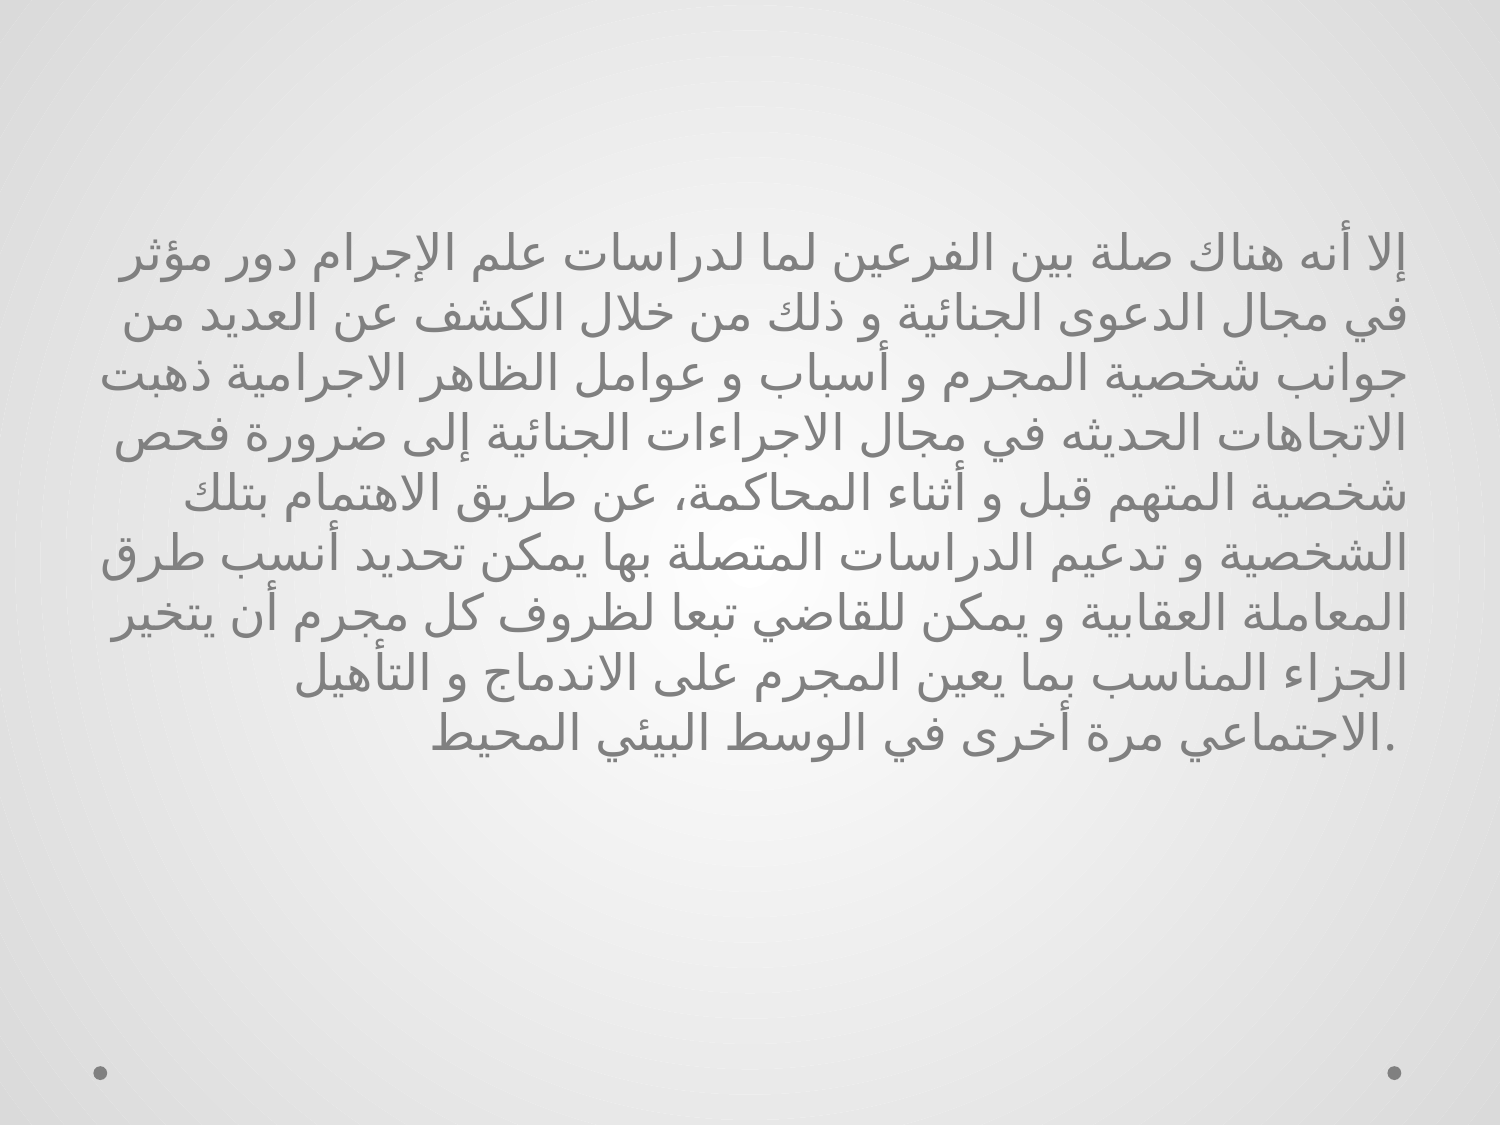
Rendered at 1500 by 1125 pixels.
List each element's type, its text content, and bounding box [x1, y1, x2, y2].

list إلا أنه هناك صلة بين الفرعين لما لدراسات علم الإجرام دور مؤثر في مجال الدعوى الجنائية و ذلك من خلال الكشف عن العديد من جوانب شخصية المجرم و أسباب و عوامل الظاهر الاجرامية ذهبت الاتجاهات الحديثه في مجال الاجراءات الجنائية إلى ضرورة فحص شخصية المتهم قبل و أثناء المحاكمة، عن طريق الاهتمام بتلك الشخصية و تدعيم الدراسات المتصلة بها يمكن تحديد أنسب طرق المعاملة العقابية و يمكن للقاضي تبعا لظروف كل مجرم أن يتخير الجزاء المناسب بما يعين المجرم على الاندماج و التأهيل الاجتماعي مرة أخرى في الوسط البيئي المحيط. [75, 73, 1425, 1005]
